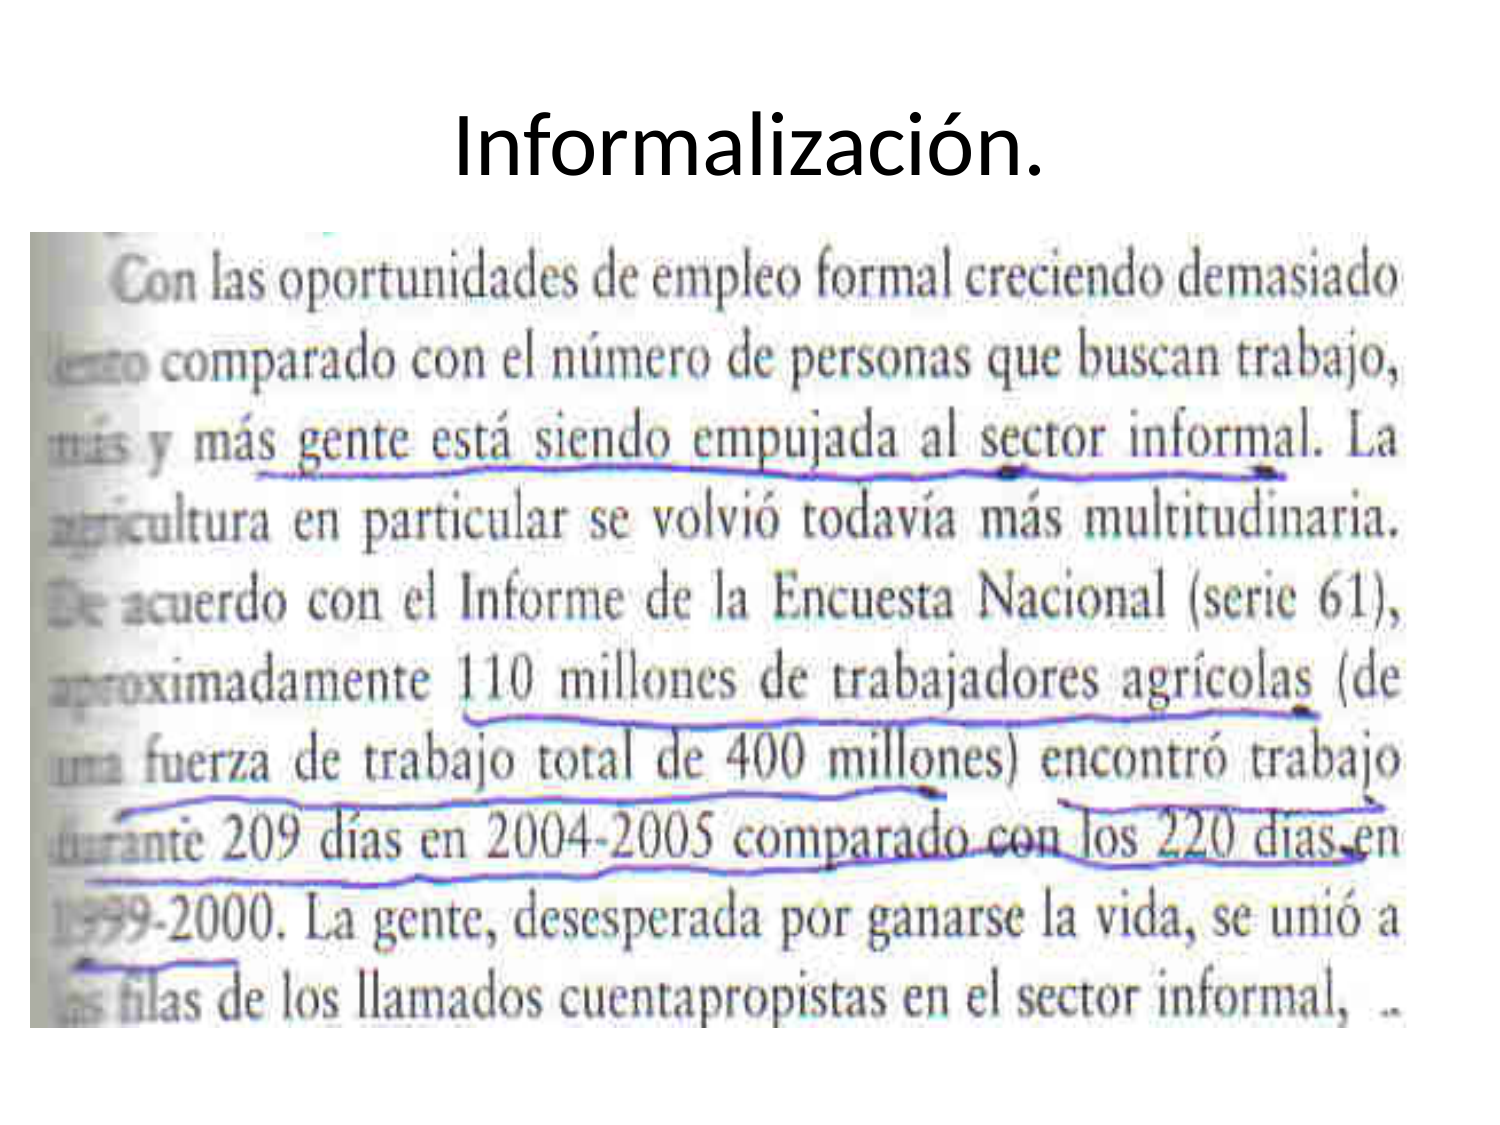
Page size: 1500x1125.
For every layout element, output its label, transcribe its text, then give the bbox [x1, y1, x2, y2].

title Informalización. [75, 45, 1425, 231]
picture [30, 232, 1426, 1028]
